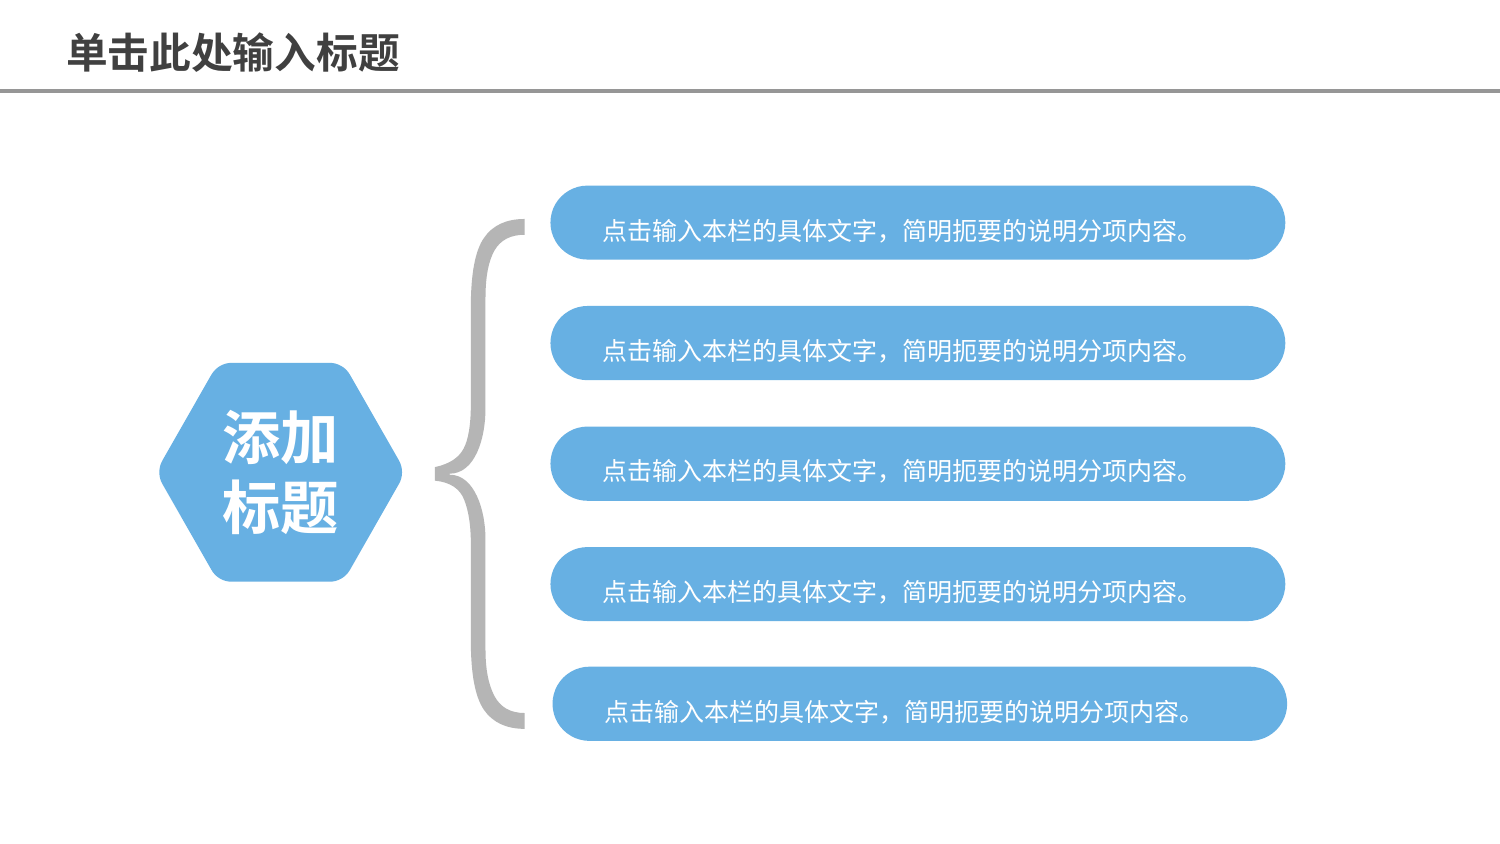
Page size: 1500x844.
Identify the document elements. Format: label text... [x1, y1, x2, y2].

text_box [548, 424, 1288, 503]
text_box [159, 362, 403, 582]
text_box 点击输入本栏的具体文字，简明扼要的说明分项内容。 [602, 570, 1220, 607]
text_box 点击输入本栏的具体文字，简明扼要的说明分项内容。 [602, 329, 1220, 366]
text_box 点击输入本栏的具体文字，简明扼要的说明分项内容。 [602, 209, 1220, 246]
text_box [548, 183, 1288, 262]
text_box [434, 218, 525, 729]
text_box 单击此处输入标题 [51, 9, 443, 85]
text_box 点击输入本栏的具体文字，简明扼要的说明分项内容。 [604, 690, 1222, 726]
text_box 点击输入本栏的具体文字，简明扼要的说明分项内容。 [602, 449, 1220, 486]
text_box [548, 303, 1288, 383]
text_box [548, 544, 1288, 624]
text_box 添加标题 [206, 401, 356, 542]
text_box [550, 664, 1290, 744]
